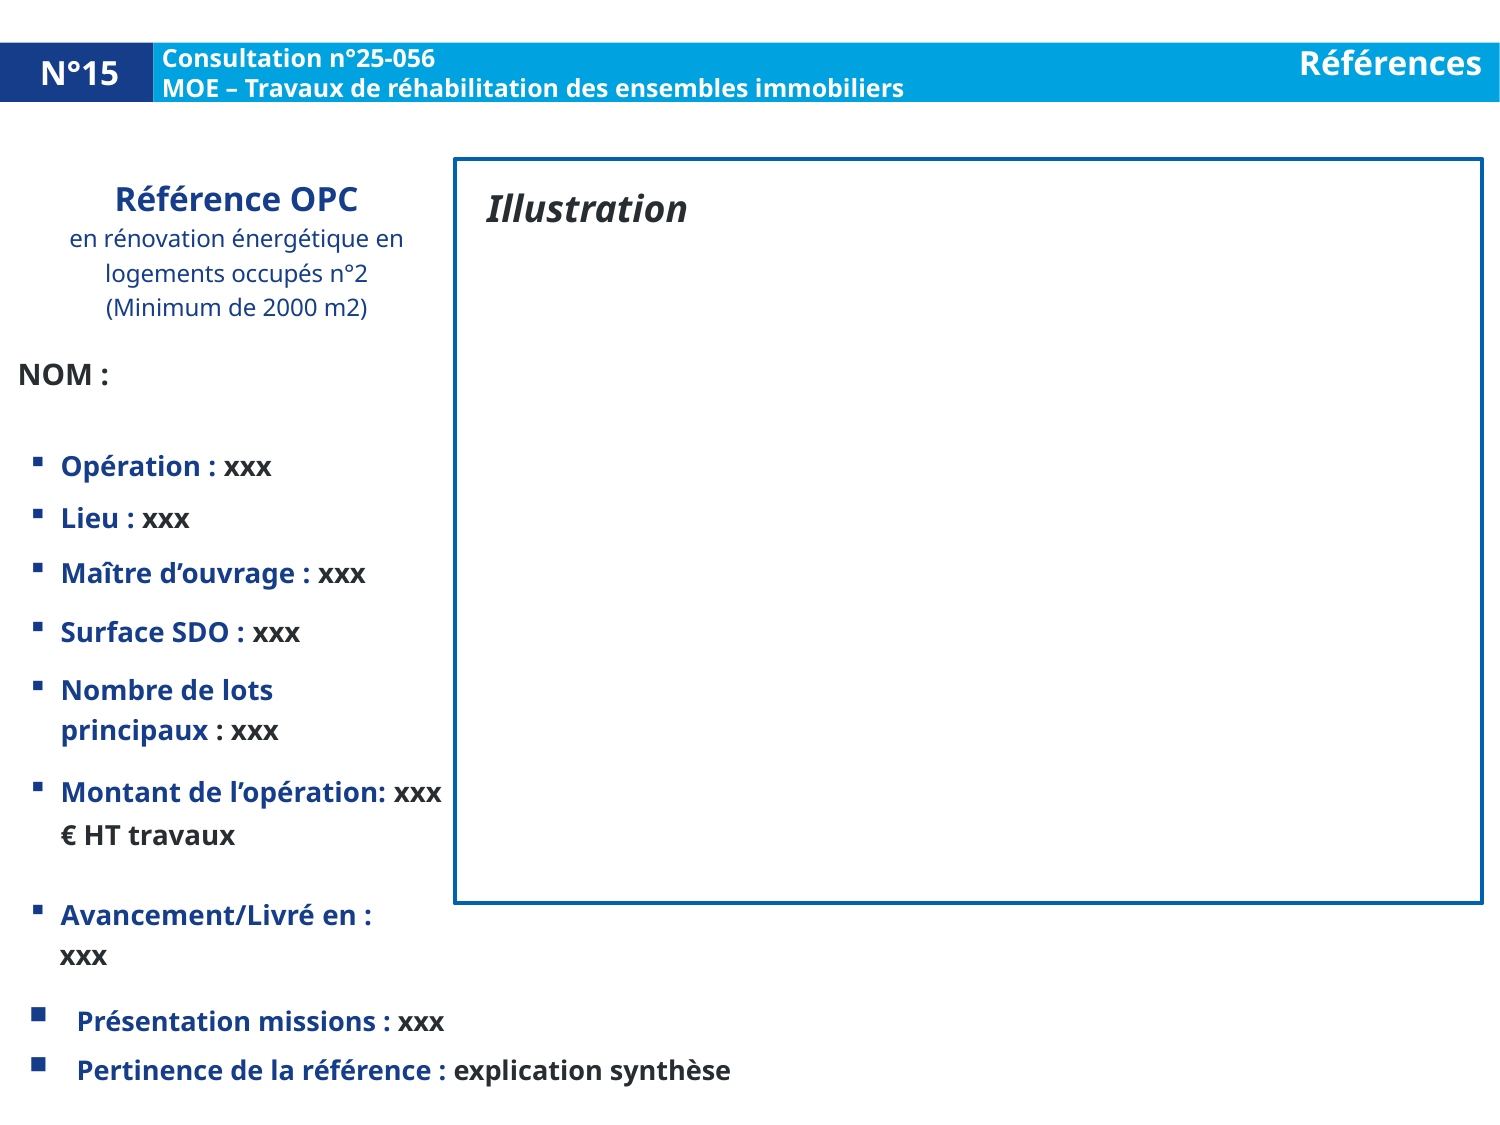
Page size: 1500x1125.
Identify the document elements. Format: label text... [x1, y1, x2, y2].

list Référence OPC en rénovation énergétique en logements occupés n°2 (Minimum de 2000 m2) NOM : Opération : xxx Lieu : xxx Maître d’ouvrage : xxx Surface SDO : xxx Nombre de lots principaux : xxx Montant de l’opération: xxx € HT travaux Avancement/Livré en : xxx [17, 177, 443, 973]
text_box Illustration [472, 177, 756, 238]
text_box N°15 [0, 42, 159, 102]
text_box Consultation n°25-056 MOE – Travaux de réhabilitation des ensembles immobiliers [161, 42, 1452, 132]
text_box Présentation missions : xxx Pertinence de la référence : explication synthèse [29, 952, 1483, 1106]
text_box [1452, 92, 1459, 102]
text_box [453, 157, 1484, 905]
text_box Références [188, 32, 1483, 92]
